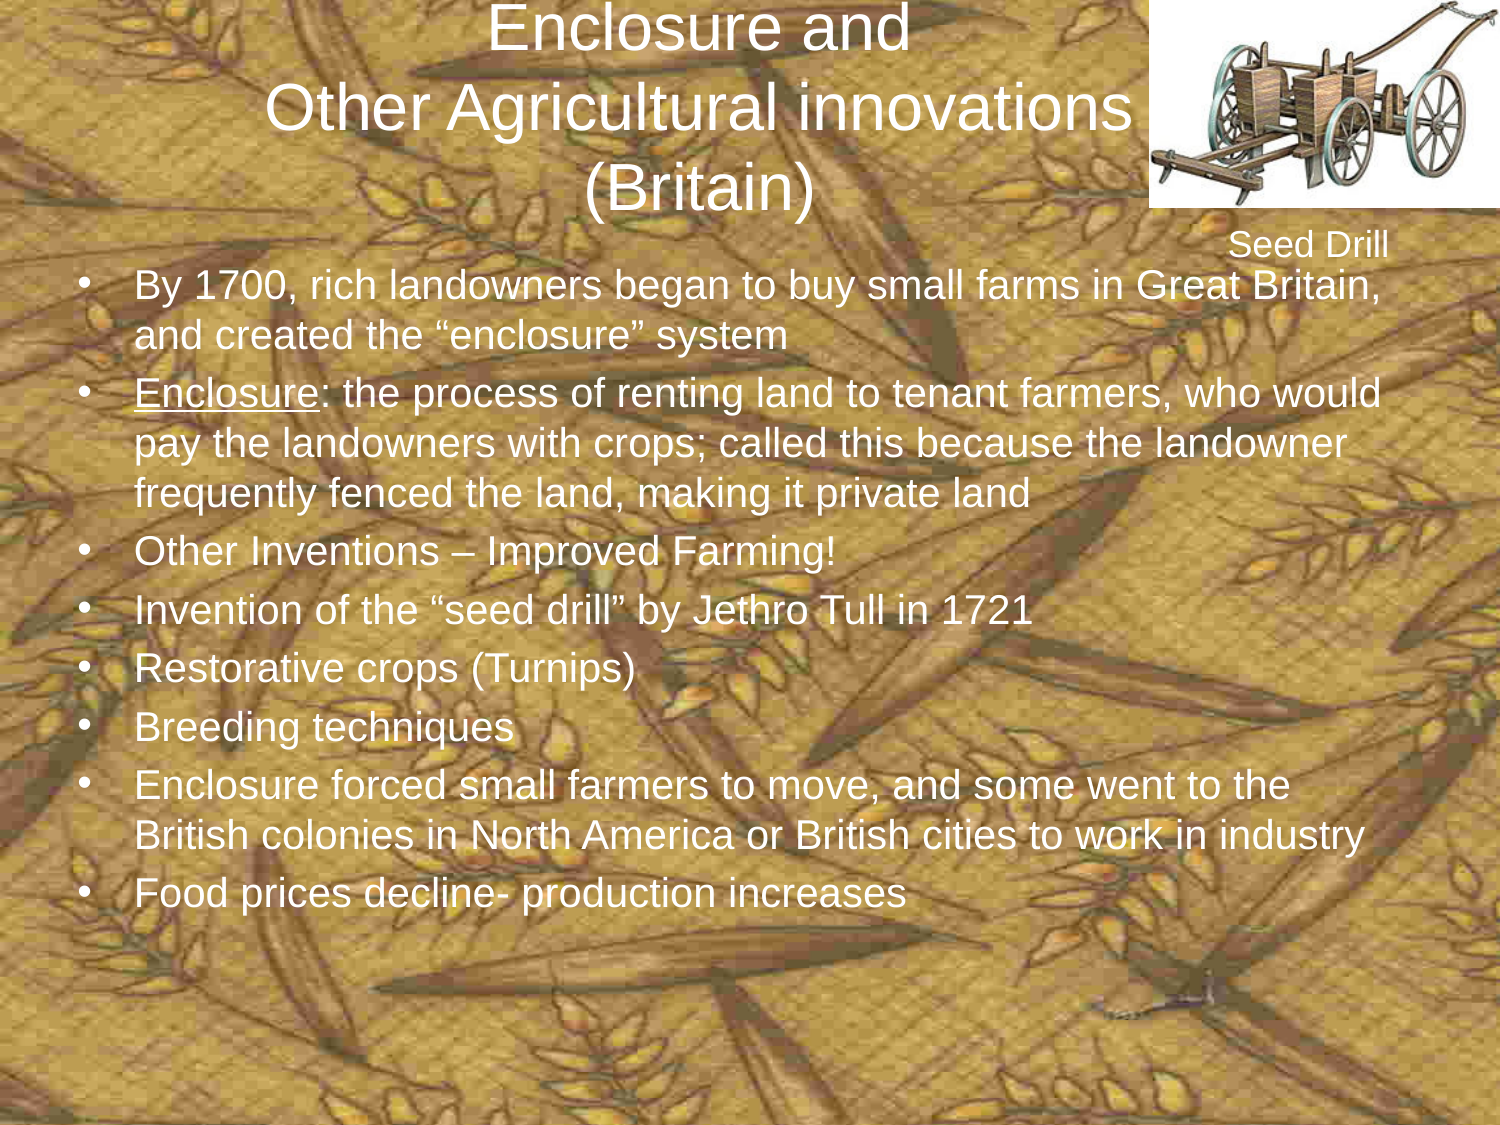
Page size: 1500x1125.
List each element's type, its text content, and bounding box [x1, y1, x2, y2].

picture [0, 0, 1500, 1125]
title Enclosure and Other Agricultural innovations (Britain) [24, 62, 1212, 225]
list By 1700, rich landowners began to buy small farms in Great Britain, and created the “enclosure” system Enclosure: the process of renting land to tenant farmers, who would pay the landowners with crops; called this because the landowner frequently fenced the land, making it private land Other Inventions – Improved Farming! Invention of the “seed drill” by Jethro Tull in 1721 Restorative crops (Turnips) Breeding techniques Enclosure forced small farmers to move, and some went to the British colonies in North America or British cities to work in industry Food prices decline- production increases [62, 249, 1413, 1063]
text_box Seed Drill [1212, 216, 1406, 273]
